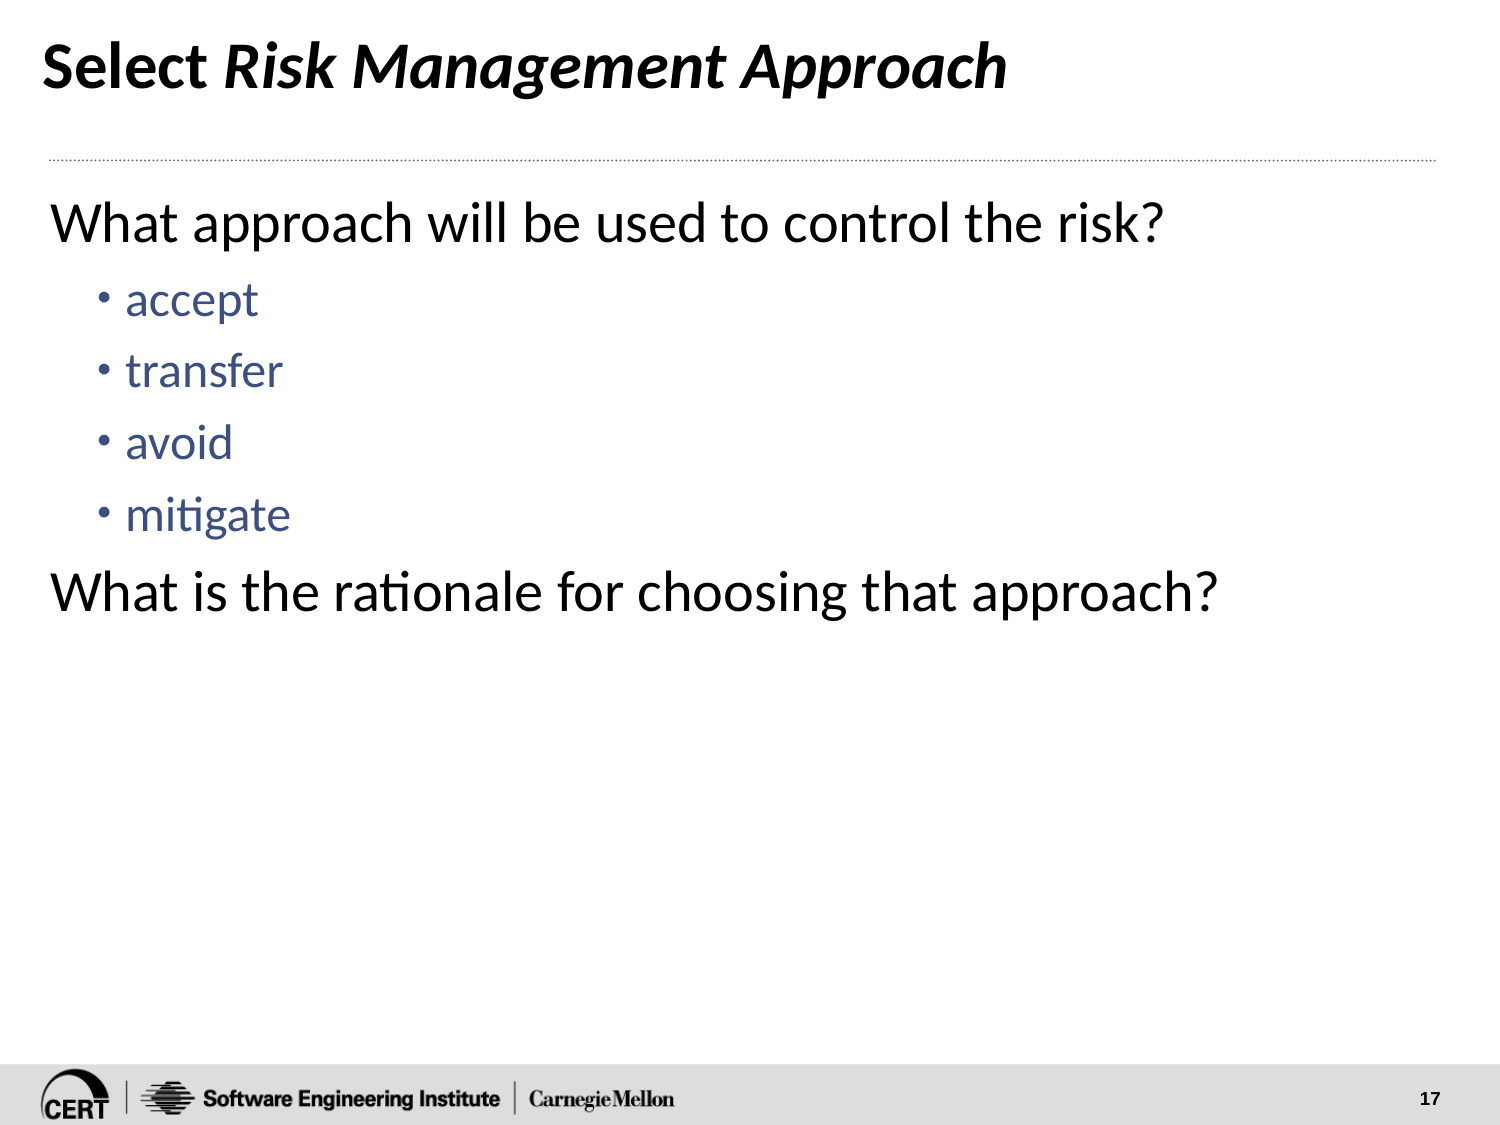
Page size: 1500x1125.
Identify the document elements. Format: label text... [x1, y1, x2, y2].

picture [24, 1065, 688, 1125]
title Select Risk Management Approach [42, 37, 1434, 155]
list What approach will be used to control the risk? accept transfer avoid mitigate What is the rationale for choosing that approach? [49, 187, 1438, 1001]
